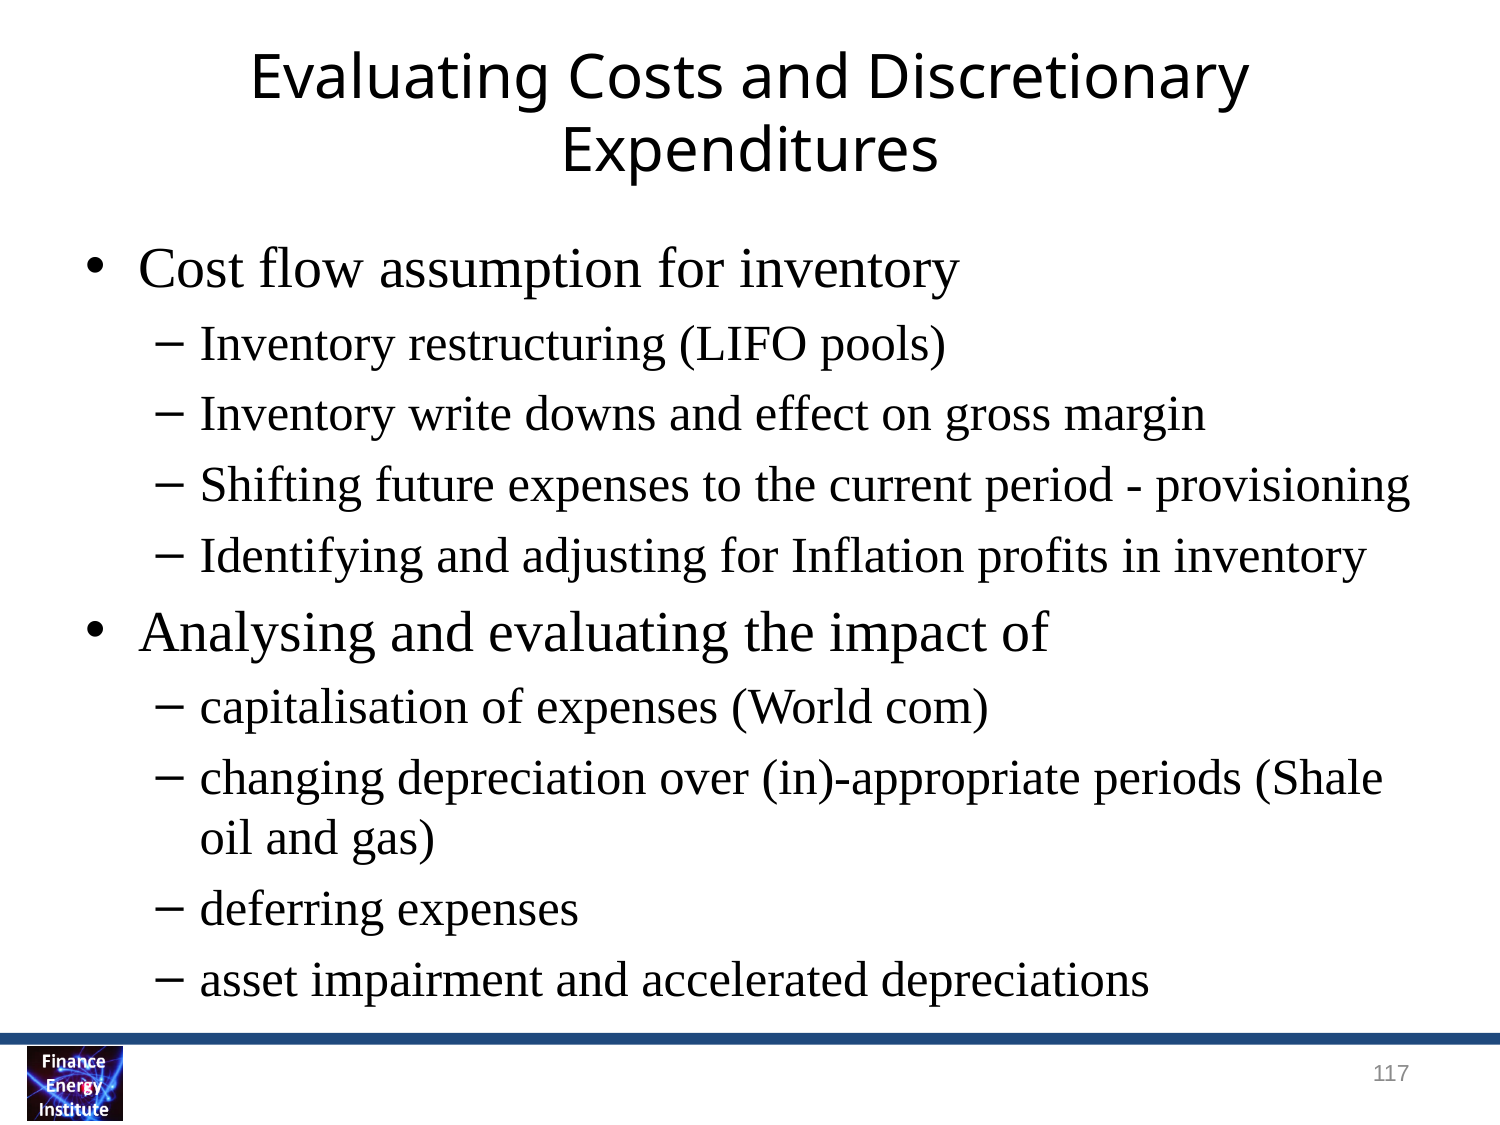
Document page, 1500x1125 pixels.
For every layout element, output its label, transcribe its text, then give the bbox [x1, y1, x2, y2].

list Cost flow assumption for inventory Inventory restructuring (LIFO pools) Inventory write downs and effect on gross margin Shifting future expenses to the current period - provisioning Identifying and adjusting for Inflation profits in inventory Analysing and evaluating the impact of capitalisation of expenses (World com) changing depreciation over (in)-appropriate periods (Shale oil and gas) deferring expenses asset impairment and accelerated depreciations [70, 222, 1430, 1032]
title Evaluating Costs and Discretionary Expenditures [70, 56, 1430, 164]
slide_number 117 [1074, 1042, 1425, 1103]
picture [27, 1046, 123, 1121]
